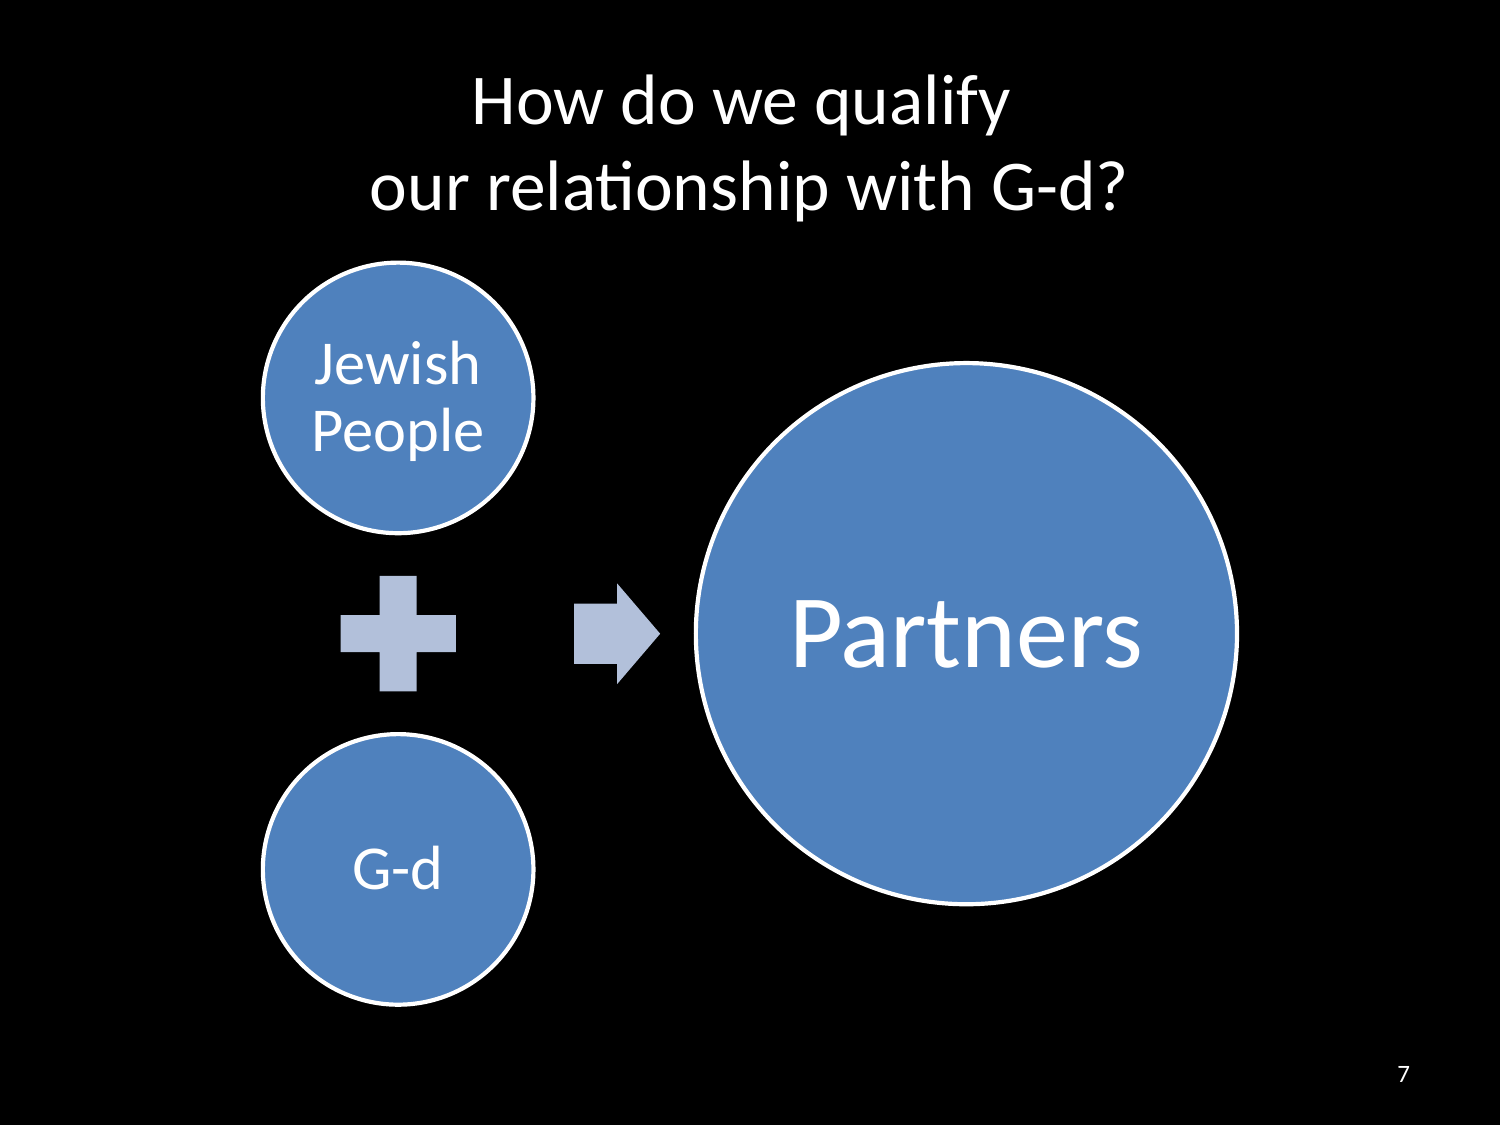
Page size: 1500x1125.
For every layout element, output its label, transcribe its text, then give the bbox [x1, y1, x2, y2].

title How do we qualify our relationship with G-d? [74, 44, 1426, 233]
slide_number 7 [1074, 1042, 1425, 1103]
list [74, 262, 1426, 1006]
